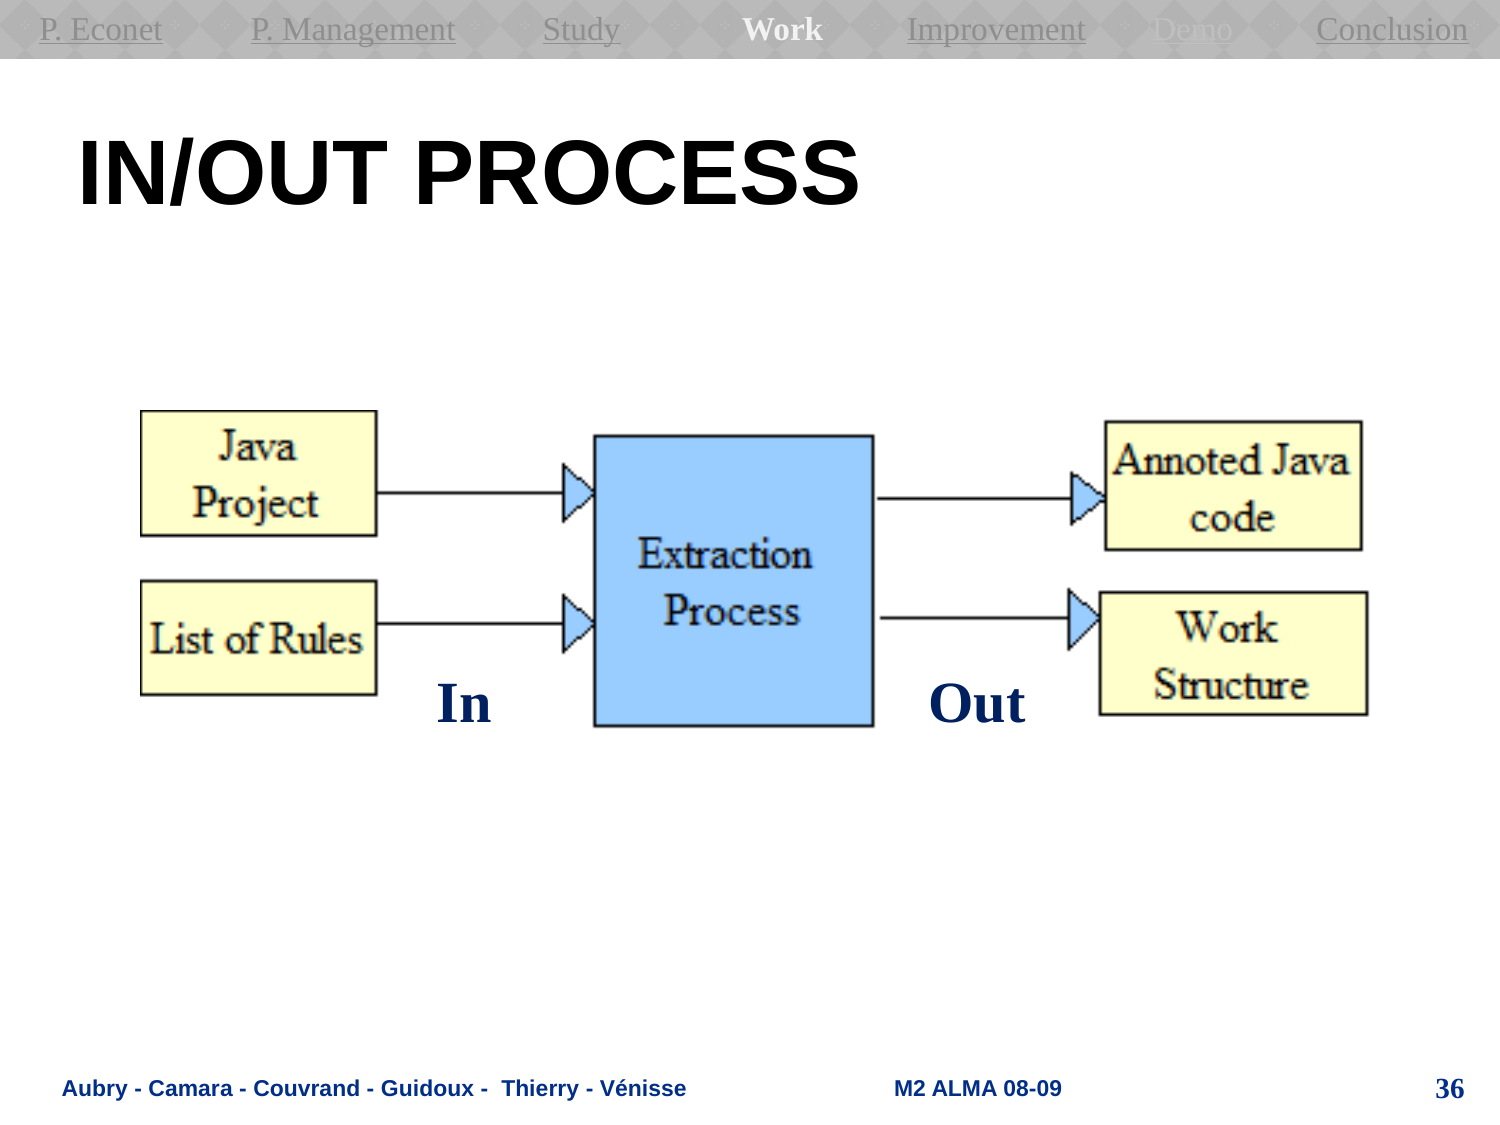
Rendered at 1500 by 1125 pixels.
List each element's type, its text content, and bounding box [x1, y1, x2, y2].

footer Aubry - Camara - Couvrand - Guidoux - Thierry - Vénisse M2 ALMA 08-09 [46, 1066, 1231, 1102]
title In/out process [70, 105, 1258, 223]
picture [140, 409, 1376, 734]
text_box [22, 0, 1486, 56]
slide_number 36 [1368, 1066, 1465, 1104]
